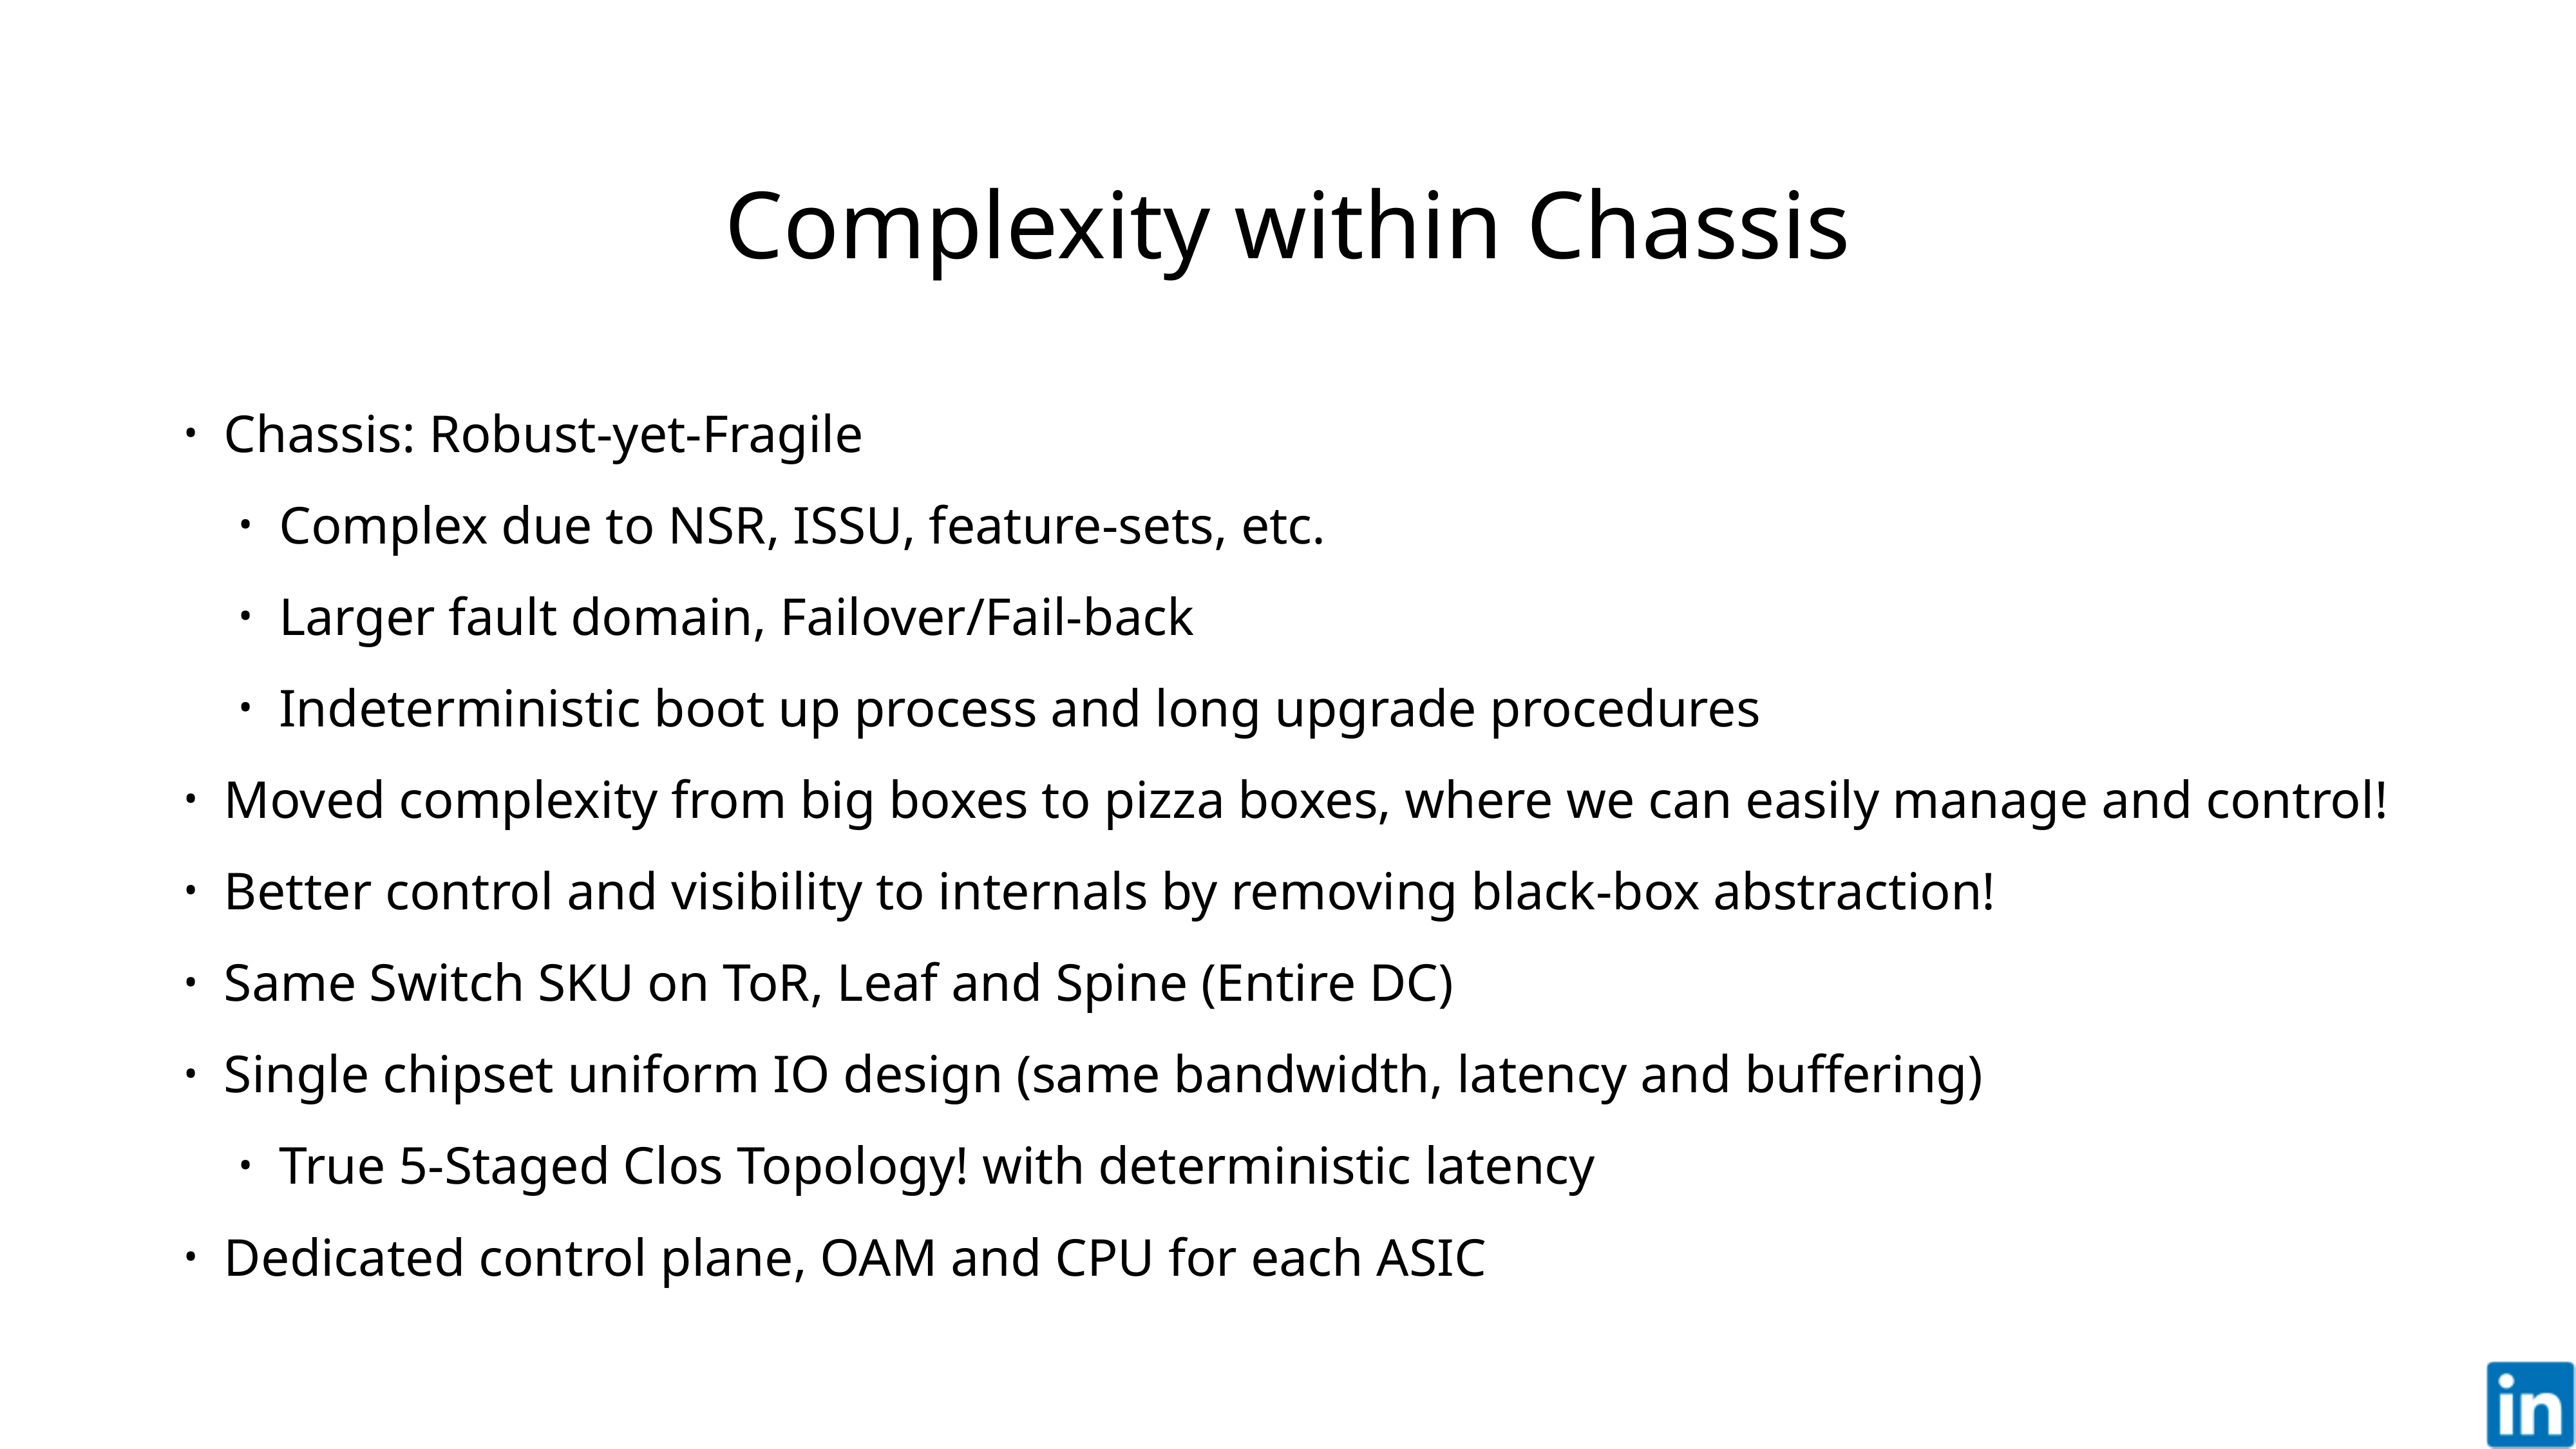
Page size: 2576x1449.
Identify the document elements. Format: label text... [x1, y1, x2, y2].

title Complexity within Chassis [178, 100, 2398, 342]
list Chassis: Robust-yet-Fragile Complex due to NSR, ISSU, feature-sets, etc. Larger fault domain, Failover/Fail-back Indeterministic boot up process and long upgrade procedures Moved complexity from big boxes to pizza boxes, where we can easily manage and control! Better control and visibility to internals by removing black-box abstraction! Same Switch SKU on ToR, Leaf and Spine (Entire DC) Single chipset uniform IO design (same bandwidth, latency and buffering) True 5-Staged Clos Topology! with deterministic latency Dedicated control plane, OAM and CPU for each ASIC [178, 342, 2398, 1315]
picture [2486, 1361, 2576, 1449]
